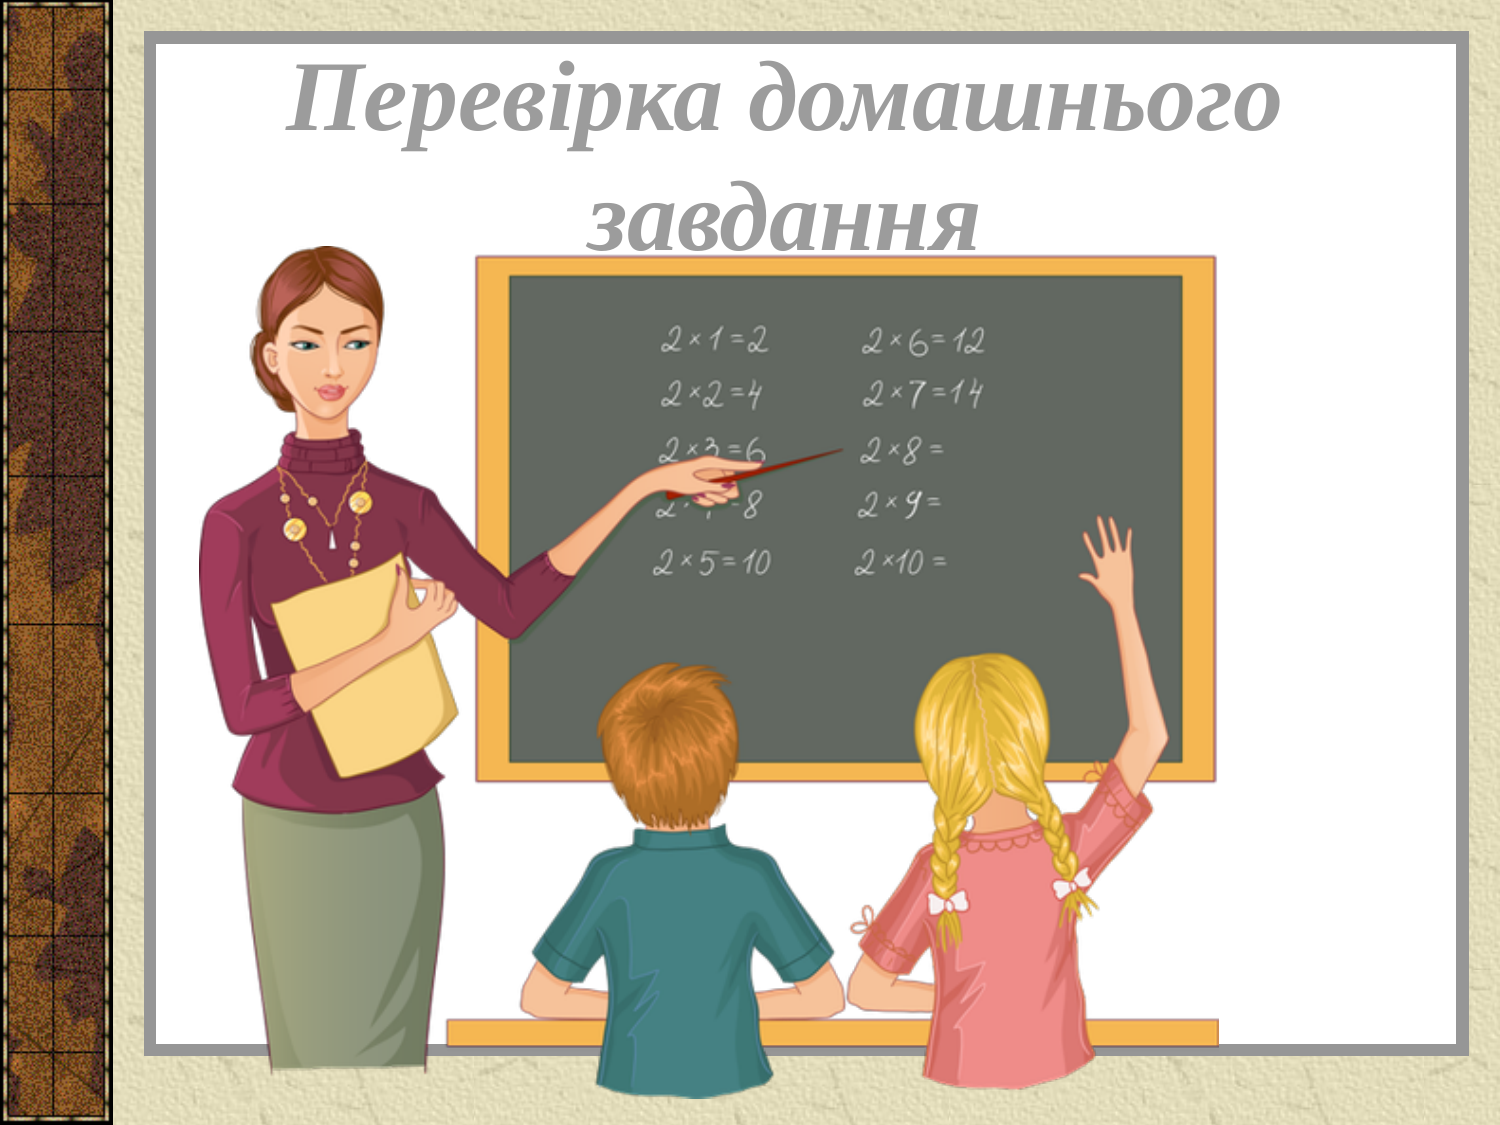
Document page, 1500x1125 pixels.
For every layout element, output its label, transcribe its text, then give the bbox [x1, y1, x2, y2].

picture [0, 0, 1500, 1125]
text_box Перевірка домашнього завдання [105, 23, 1465, 278]
